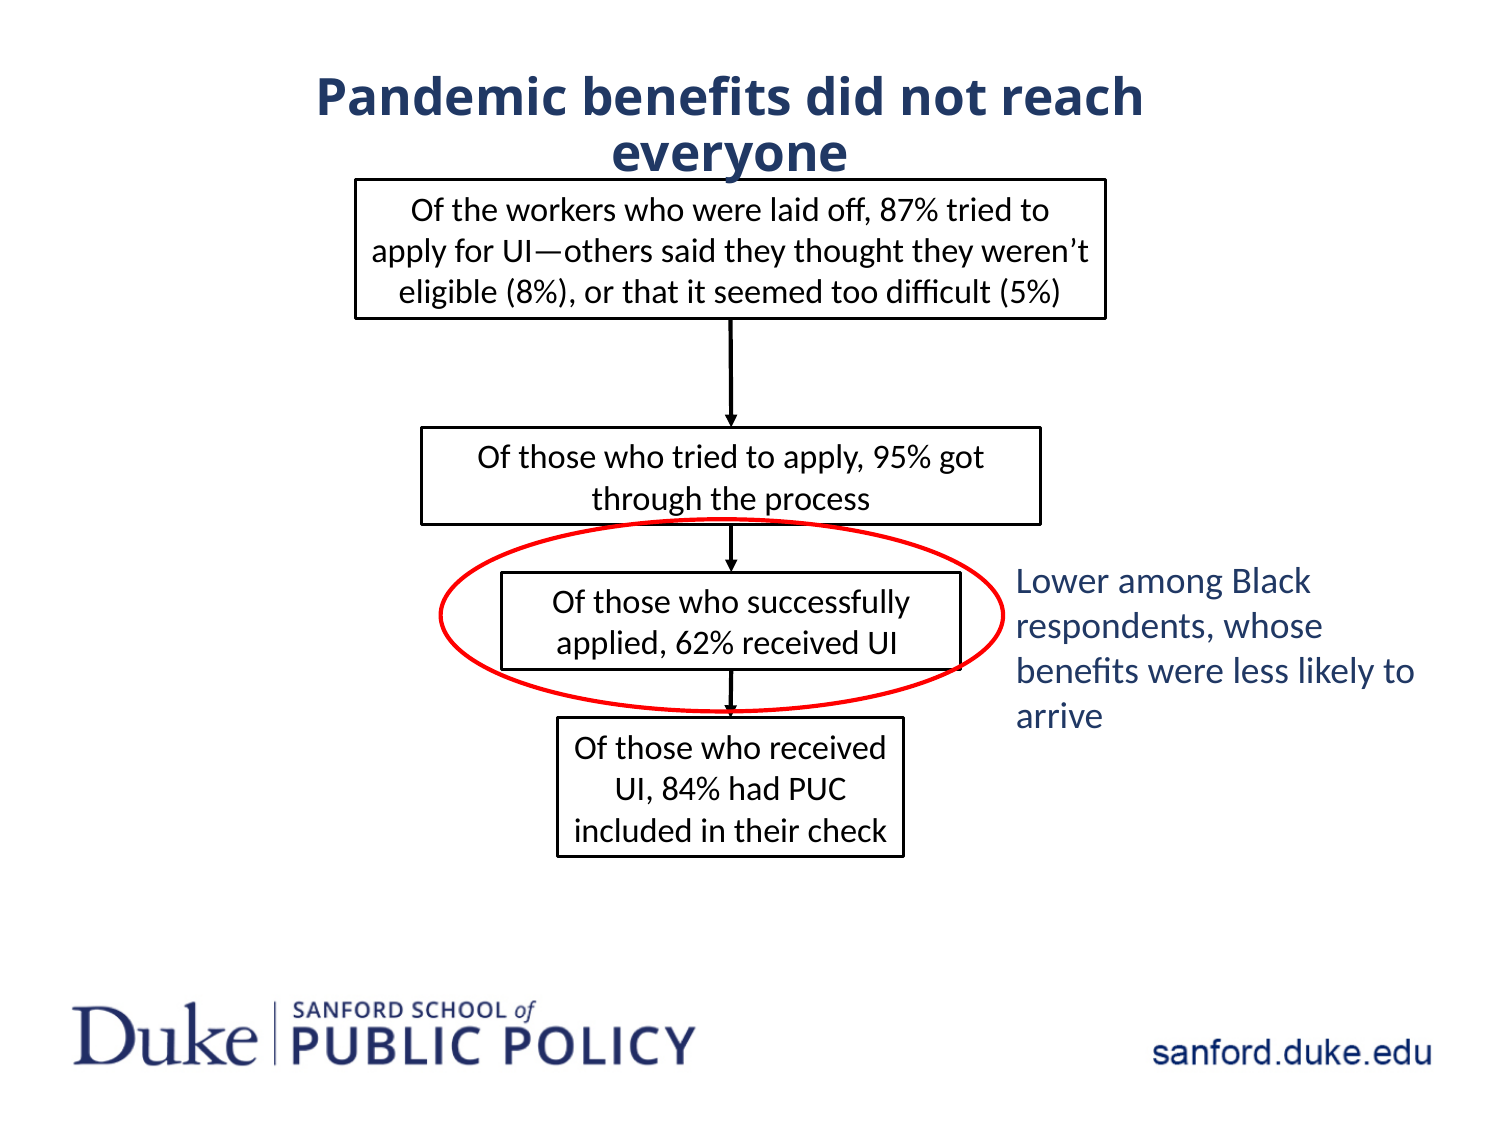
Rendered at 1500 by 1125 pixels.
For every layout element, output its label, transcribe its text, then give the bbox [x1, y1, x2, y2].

text_box Pandemic benefits did not reach everyone [195, 64, 1266, 230]
text_box Of those who received UI, 84% had PUC included in their check [557, 717, 904, 857]
text_box Of those who tried to apply, 95% got through the process [421, 427, 1041, 525]
text_box Lower among Black respondents, whose benefits were less likely to arrive [1001, 548, 1438, 744]
text_box [439, 518, 1005, 713]
picture [64, 983, 1436, 1081]
text_box Of the workers who were laid off, 87% tried to apply for UI—others said they thought they weren’t eligible (8%), or that it seemed too difficult (5%) [355, 230, 1106, 319]
